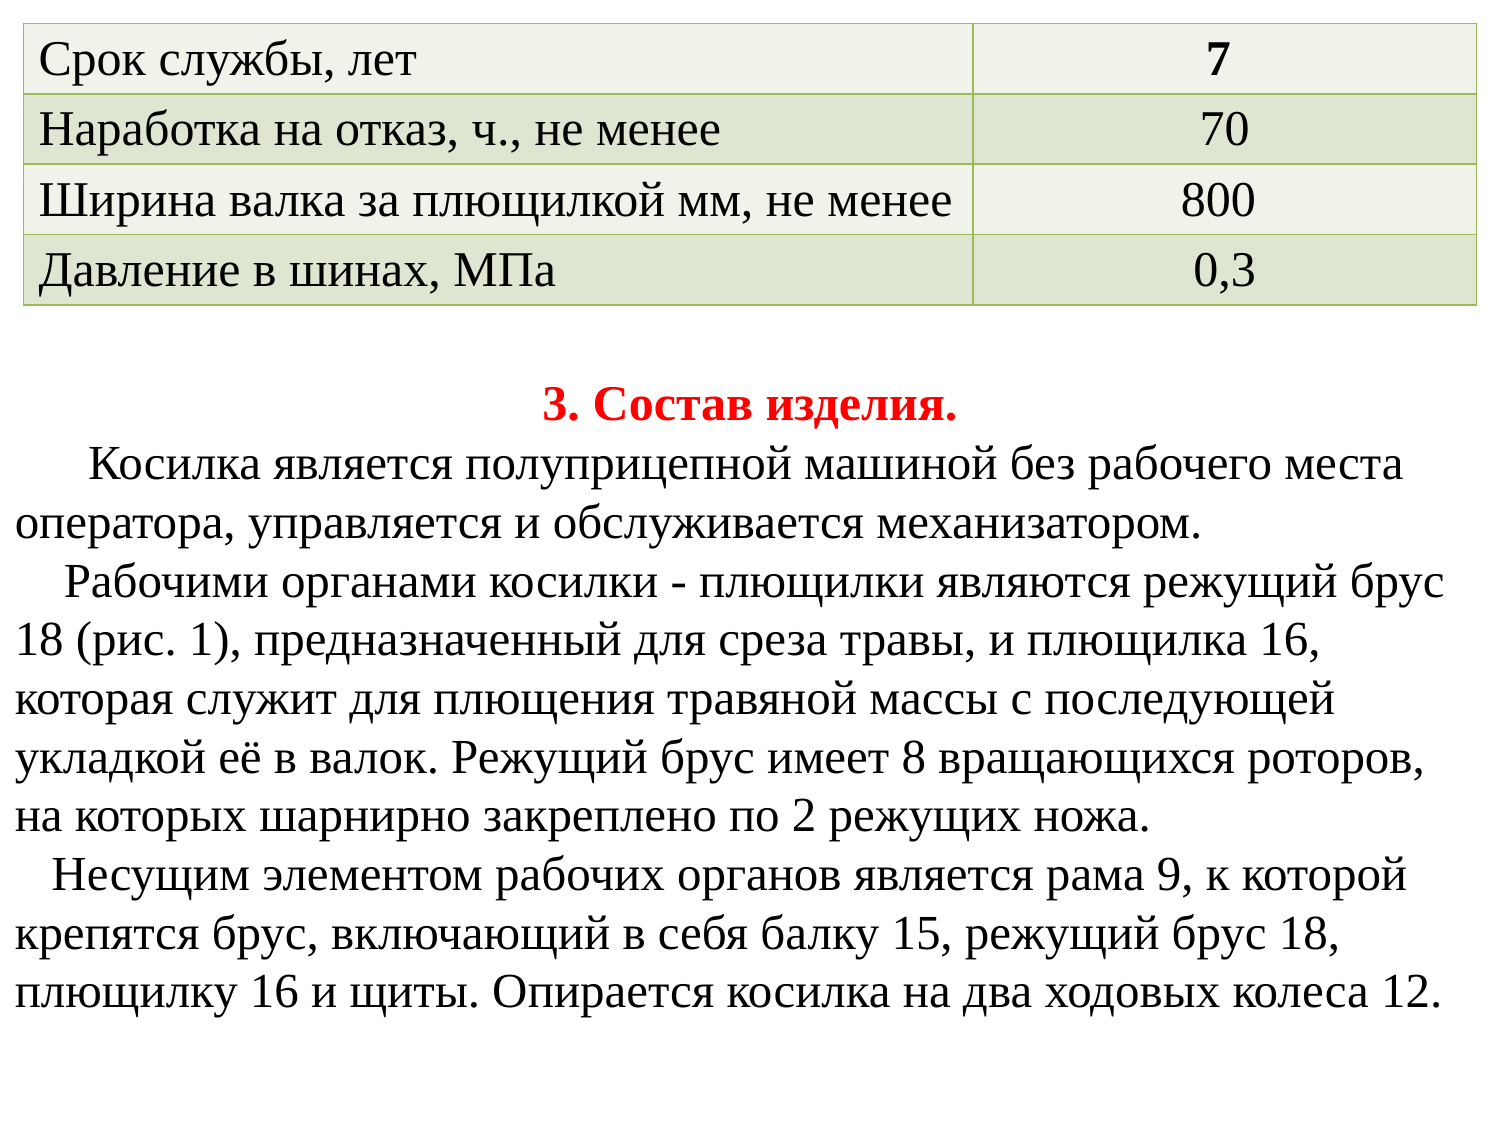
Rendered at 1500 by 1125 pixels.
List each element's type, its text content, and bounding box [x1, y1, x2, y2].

table_cell 800 [974, 165, 1476, 234]
table_header 7 [974, 24, 1476, 93]
table_cell 0,3 [974, 235, 1476, 304]
table_cell Давление в шинах, МПа [24, 235, 972, 304]
table_cell 70 [974, 95, 1476, 163]
table_cell Наработка на отказ, ч., не менее [24, 95, 972, 163]
table_header Срок службы, лет [24, 24, 972, 93]
text_box 3. Состав изделия. Косилка является полуприцепной машиной без рабочего места оператора, управляется и обслуживается механизатором. Рабочими органами косилки - плющилки являются режущий брус 18 (рис. 1), предназначенный для среза травы, и плющилка 16, которая служит для плющения травяной массы с последующей укладкой её в валок. Режущий брус имеет 8 вращающихся роторов, на которых шарнирно закреплено по 2 режущих ножа. Несущим элементом рабочих органов является рама 9, к которой крепятся брус, включающий в себя балку 15, режущий брус 18, плющилку 16 и щиты. Опирается косилка на два ходовых колеса 12. [0, 363, 1500, 1025]
table_cell Ширина валка за плющилкой мм, не менее [24, 165, 972, 234]
